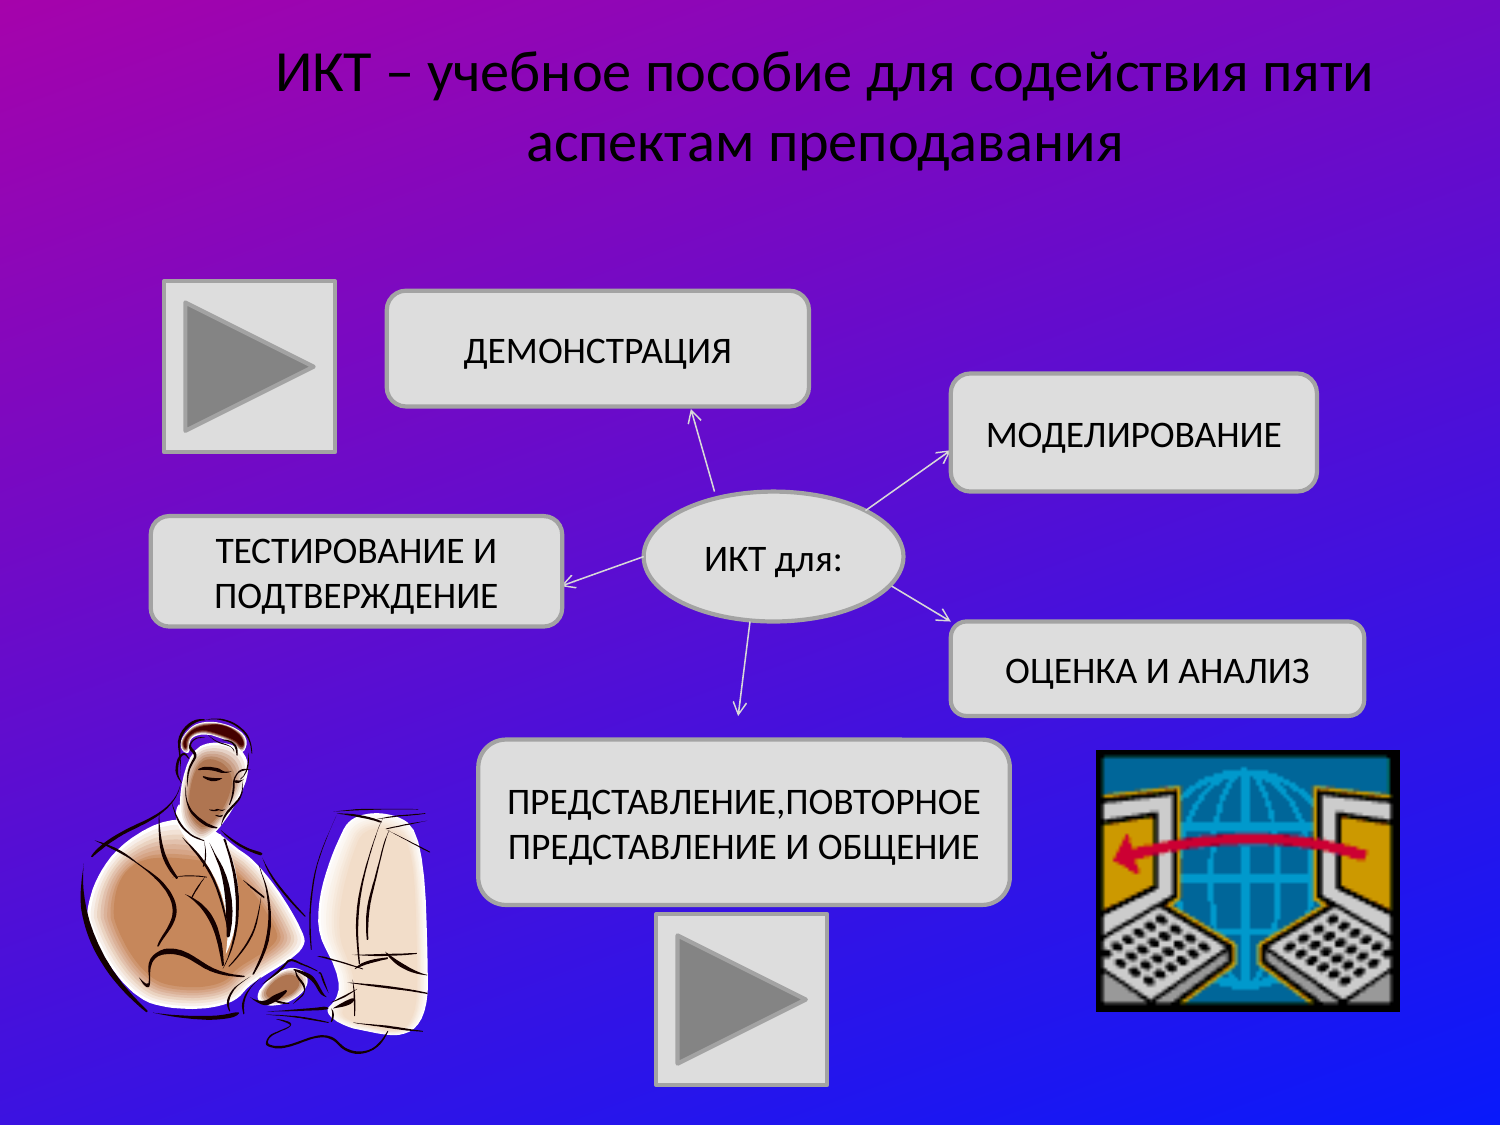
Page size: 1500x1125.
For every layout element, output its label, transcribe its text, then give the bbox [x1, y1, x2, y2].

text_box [865, 449, 952, 511]
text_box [737, 621, 751, 717]
text_box [654, 912, 829, 1087]
title ИКТ – учебное пособие для содействия пяти аспектам преподавания [150, 19, 1500, 188]
picture [69, 715, 431, 1059]
text_box ДЕМОНСТРАЦИЯ [384, 288, 812, 409]
text_box ИКТ для: [641, 489, 906, 624]
text_box ТЕСТИРОВАНИЕ И ПОДТВЕРЖДЕНИЕ [148, 513, 565, 629]
text_box [162, 279, 337, 454]
picture [1095, 749, 1400, 1012]
text_box ПРЕДСТАВЛЕНИЕ,ПОВТОРНОЕ ПРЕДСТАВЛЕНИЕ И ОБЩЕНИЕ [476, 737, 1012, 908]
text_box МОДЕЛИРОВАНИЕ [948, 371, 1320, 494]
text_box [891, 585, 951, 622]
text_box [560, 556, 644, 587]
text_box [690, 408, 715, 492]
text_box ОЦЕНКА И АНАЛИЗ [948, 619, 1367, 719]
